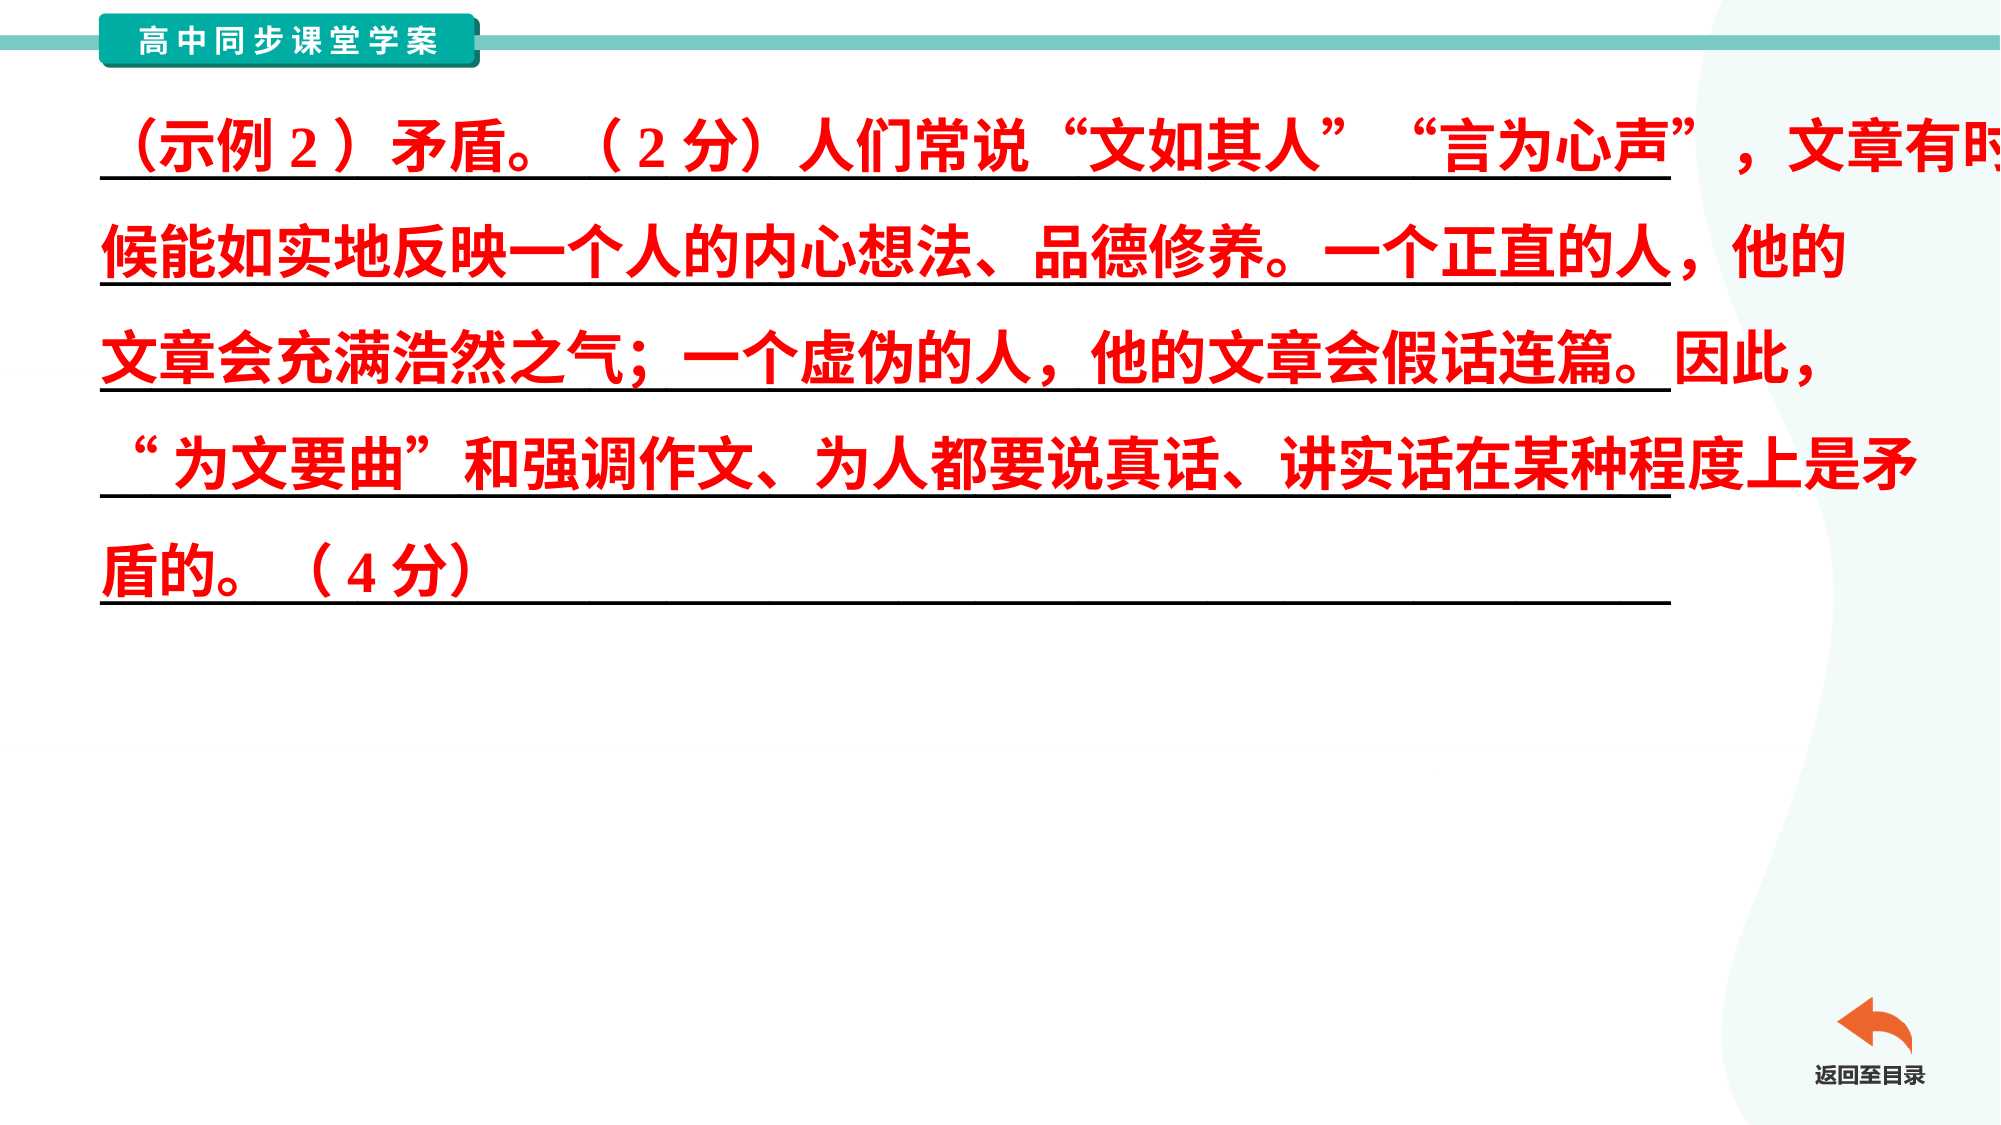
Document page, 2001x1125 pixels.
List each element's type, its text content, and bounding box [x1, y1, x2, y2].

text_box （示例2）矛盾。（2分）人们常说“文如其人”“言为心声”，文章有时 候能如实地反映一个人的内心想法、品德修养。一个正直的人，他的 文章会充满浩然之气；一个虚伪的人，他的文章会假话连篇。因此， “为文要曲”和强调作文、为人都要说真话、讲实话在某种程度上是矛 盾的。（4分） [100, 72, 1899, 604]
picture [0, 0, 2000, 1125]
text_box _____________________________________________________________ _____________________________________________________________ _____________________________________________________________ _____________________________________________________________ _____________________________________________________________ [100, 604, 1899, 608]
